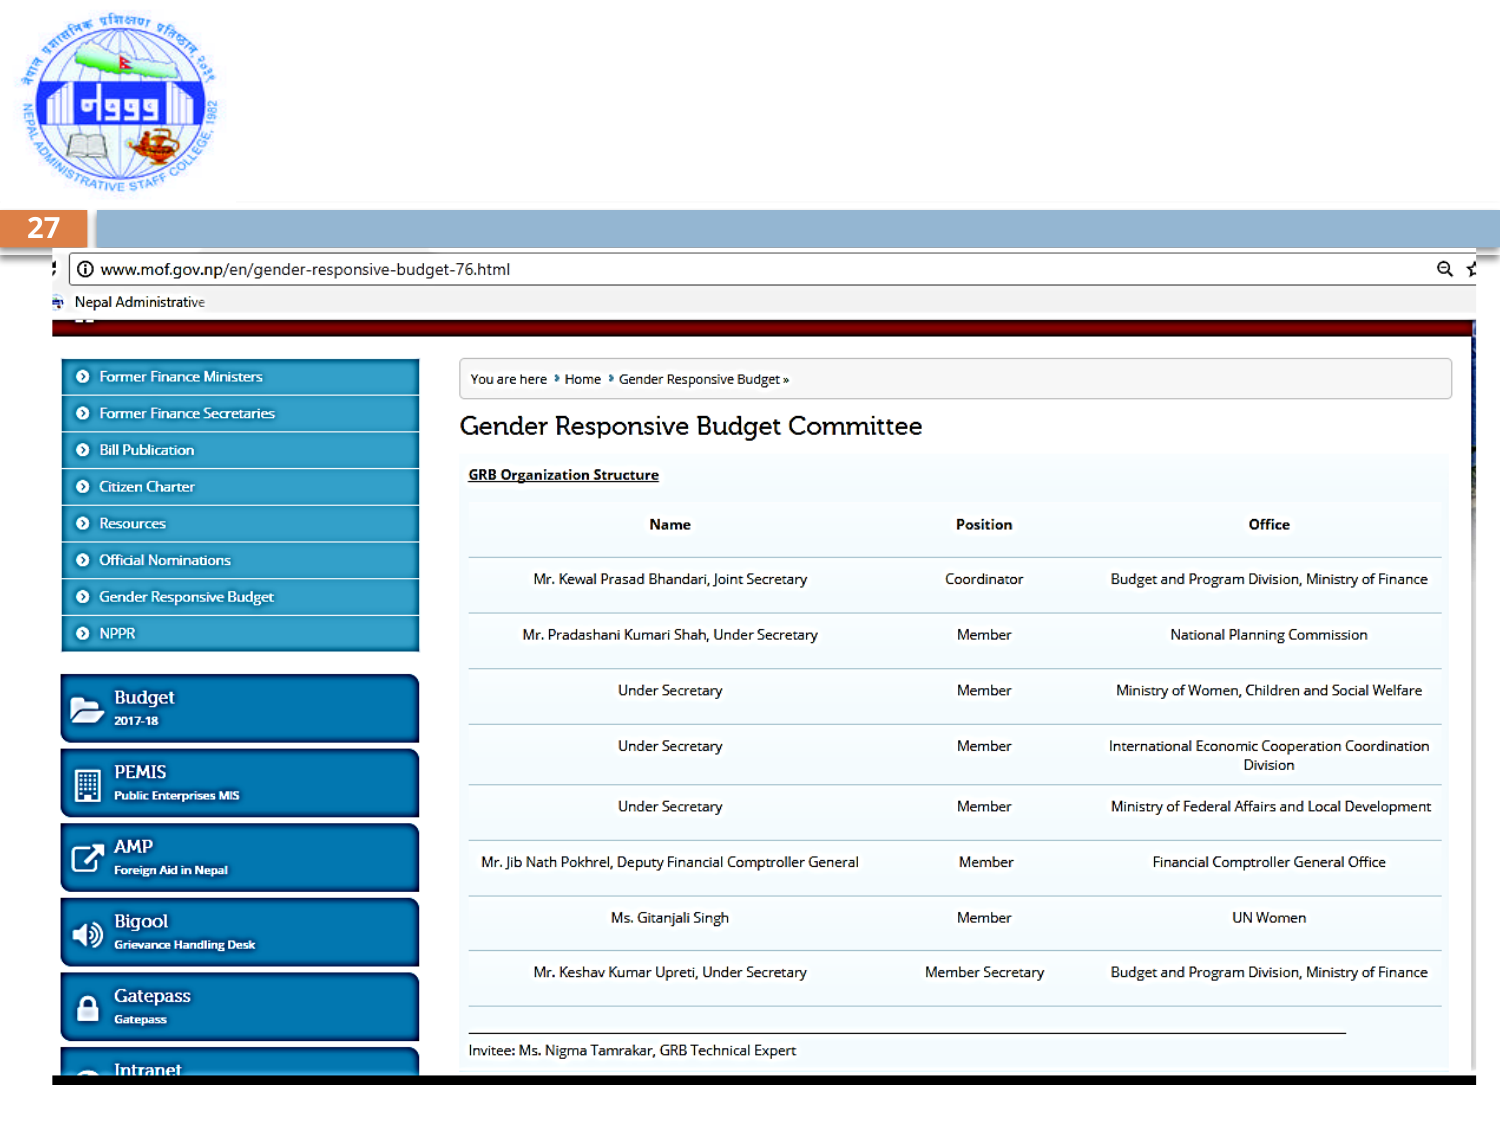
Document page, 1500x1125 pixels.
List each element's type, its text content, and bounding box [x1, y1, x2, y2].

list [51, 248, 1477, 1086]
picture [1, 0, 236, 208]
slide_number 27 [0, 208, 88, 249]
